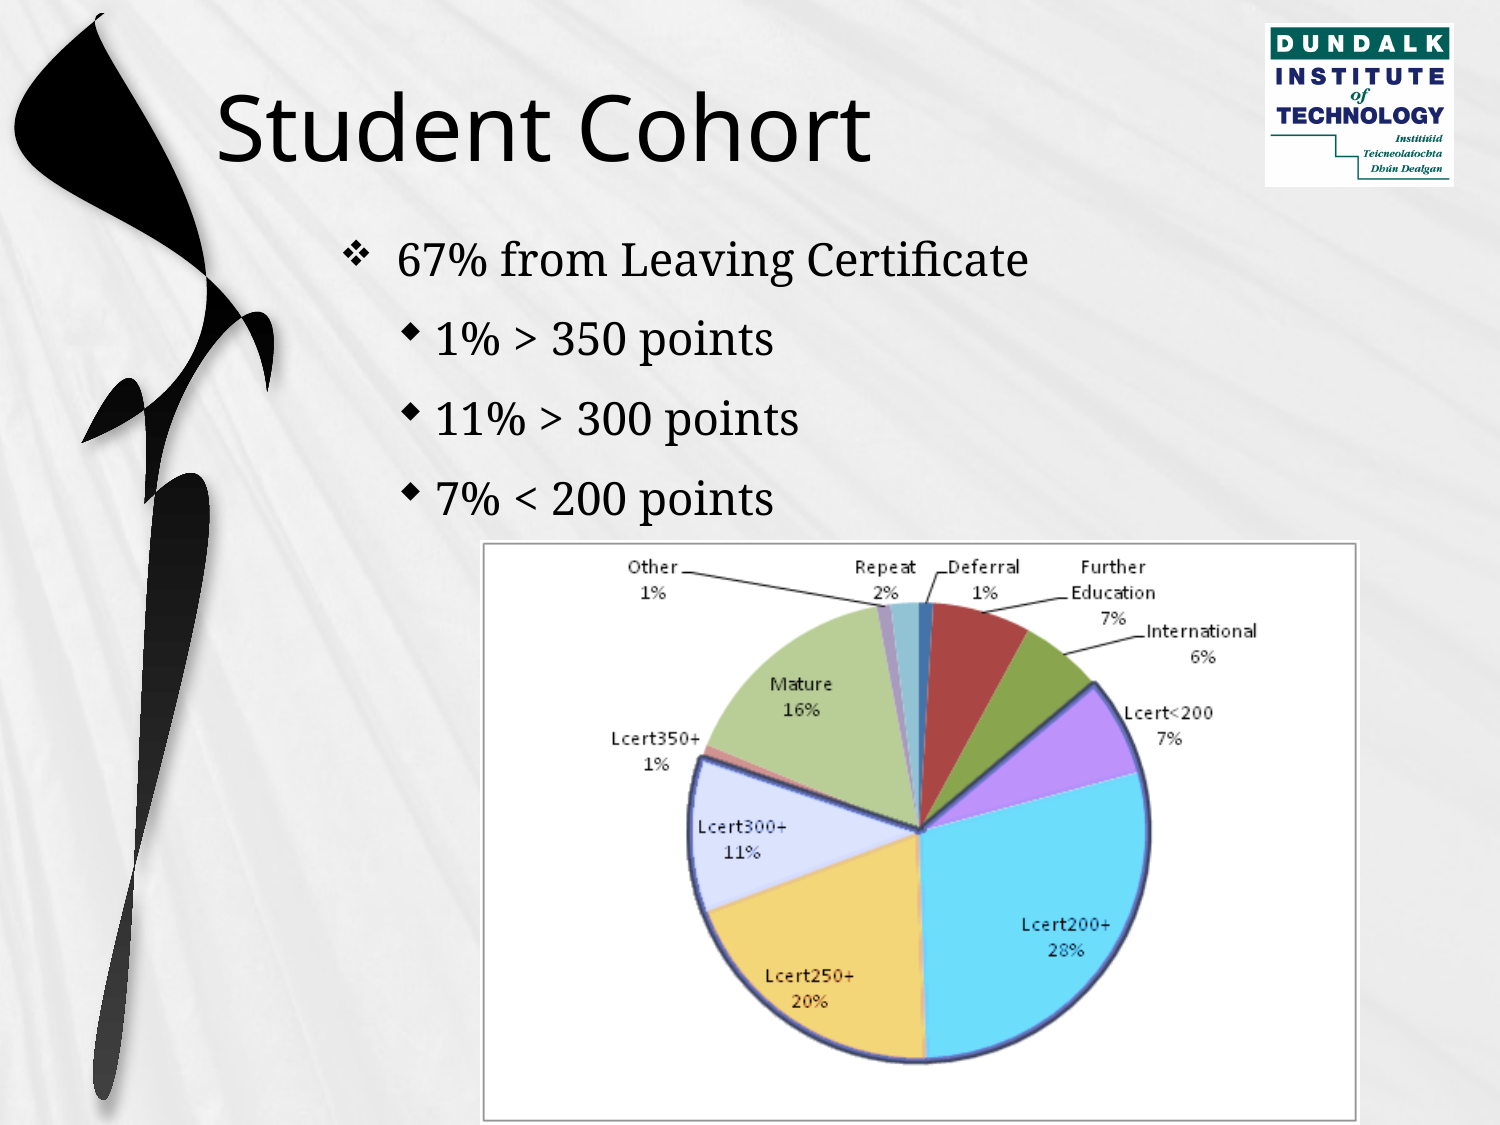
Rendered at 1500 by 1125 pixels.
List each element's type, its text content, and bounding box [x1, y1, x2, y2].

picture [1265, 23, 1454, 187]
picture [480, 540, 1360, 1125]
list 67% from Leaving Certificate 1% > 350 points 11% > 300 points 7% < 200 points [324, 222, 1316, 1005]
title Student Cohort [200, 12, 1317, 238]
